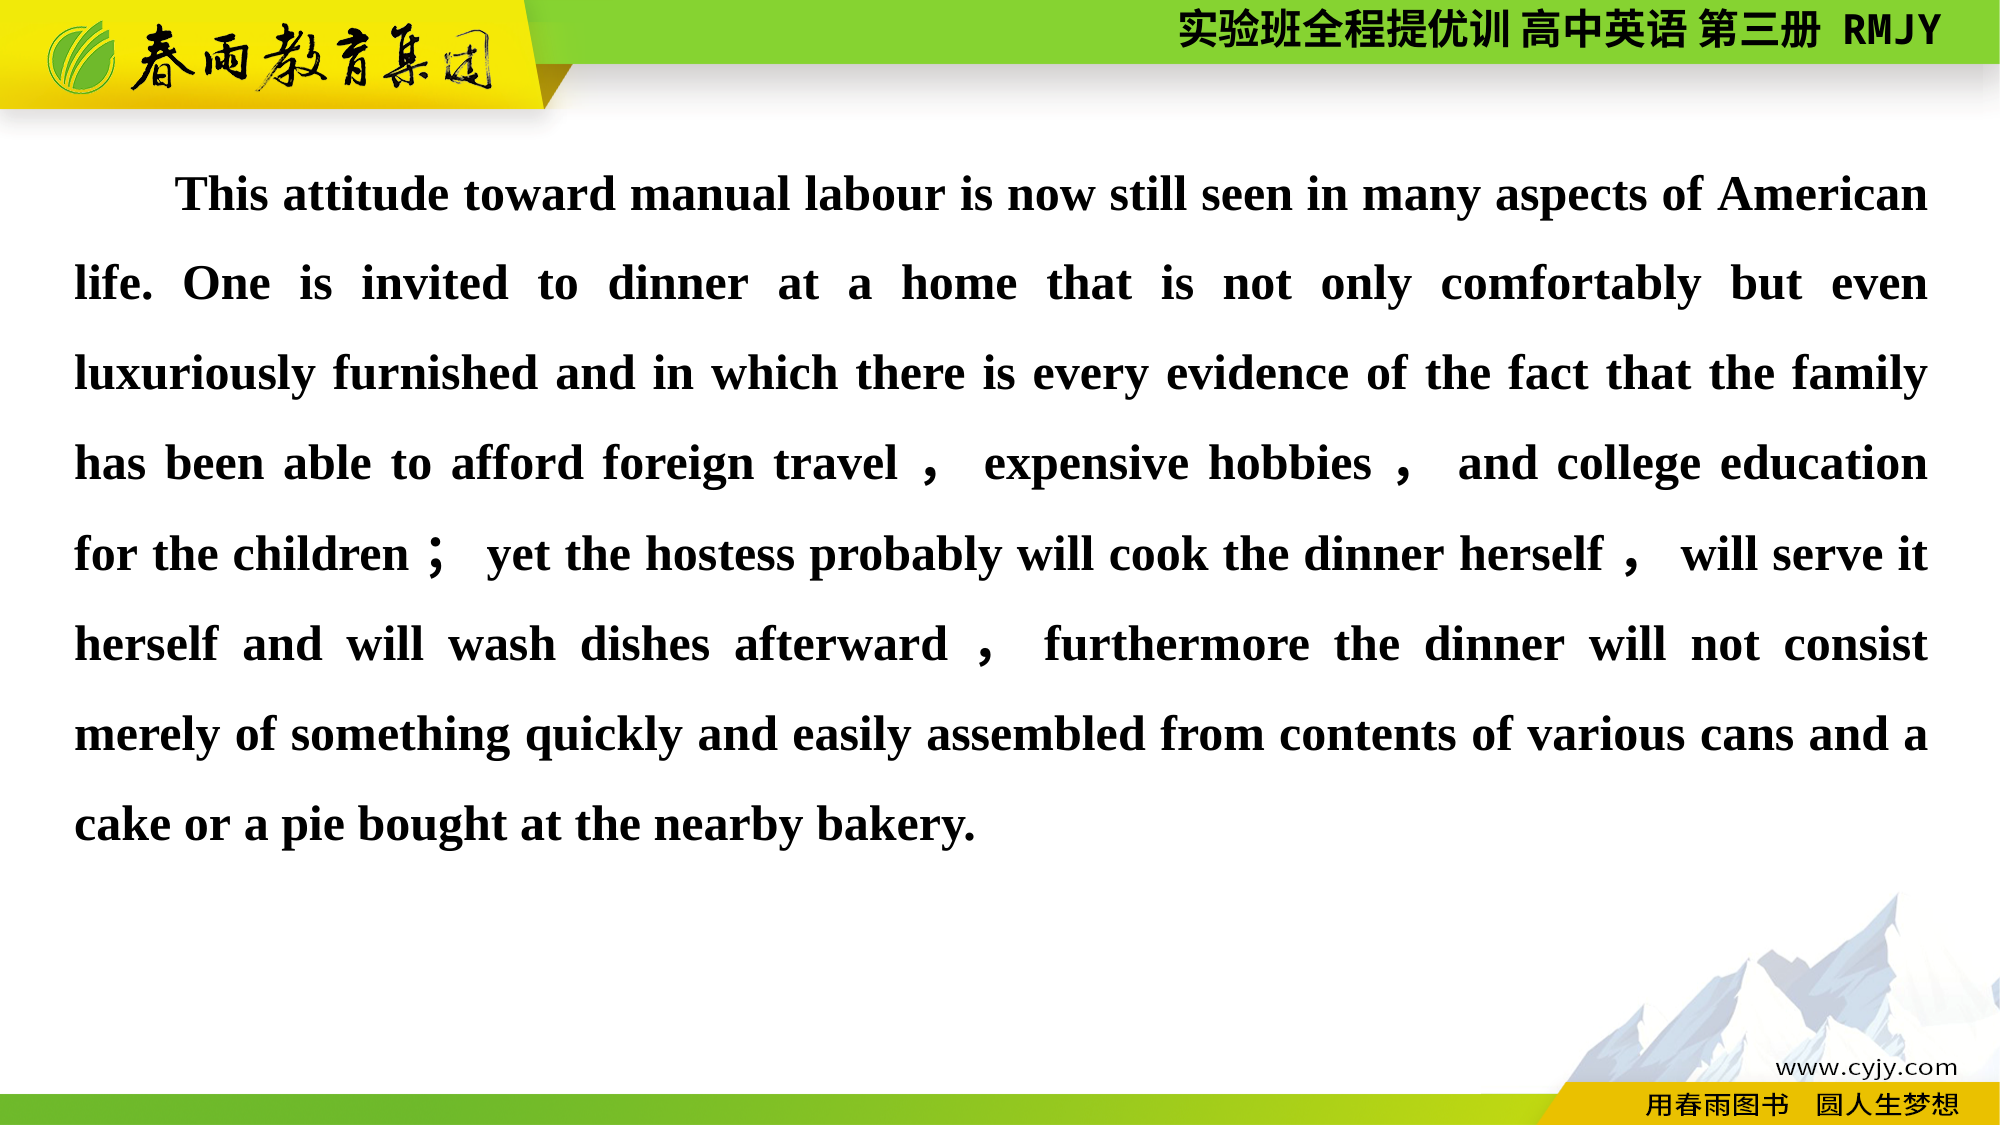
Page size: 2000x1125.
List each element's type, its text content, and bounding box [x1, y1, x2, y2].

picture [0, 0, 2000, 1125]
list This attitude toward manual labour is now still seen in many aspects of American life. One is invited to dinner at a home that is not only comfortably but even luxuriously furnished and in which there is every evidence of the fact that the family has been able to afford foreign travel，expensive hobbies，and college education for the children；yet the hostess probably will cook the dinner herself，will serve it herself and will wash dishes afterward，furthermore the dinner will not consist merely of something quickly and easily assembled from contents of various cans and a cake or a pie bought at the nearby bakery. [59, 122, 1944, 854]
